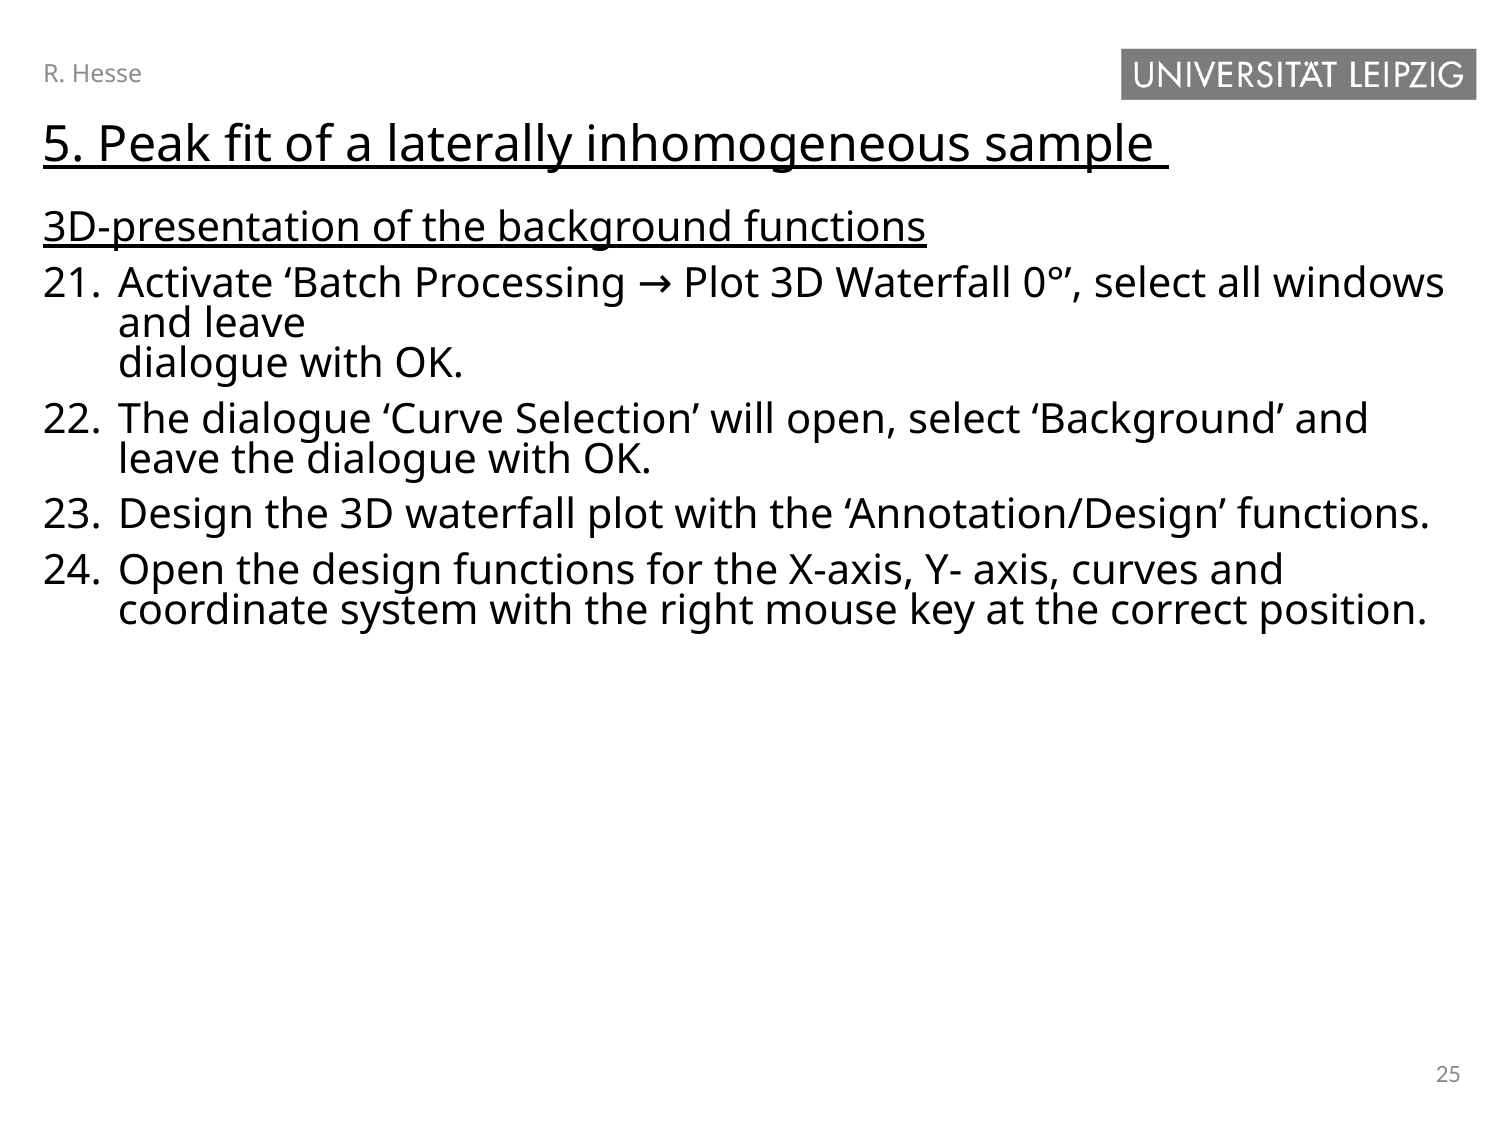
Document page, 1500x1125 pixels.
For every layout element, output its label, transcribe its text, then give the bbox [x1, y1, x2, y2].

picture [1410, 48, 1477, 100]
slide_number 25 [1291, 1042, 1477, 1103]
text_box 5. Peak fit of a laterally inhomogeneous sample [28, 104, 1269, 179]
text_box 3D-presentation of the background functions Activate ‘Batch Processing → Plot 3D Waterfall 0°’, select all windows and leave dialogue with OK. The dialogue ‘Curve Selection’ will open, select ‘Background’ and leave the dialogue with OK. Design the 3D waterfall plot with the ‘Annotation/Design’ functions. Open the design functions for the X-axis, Y- axis, curves and coordinate system with the right mouse key at the correct position. [28, 201, 1477, 641]
footer R. Hesse [28, 44, 1410, 105]
